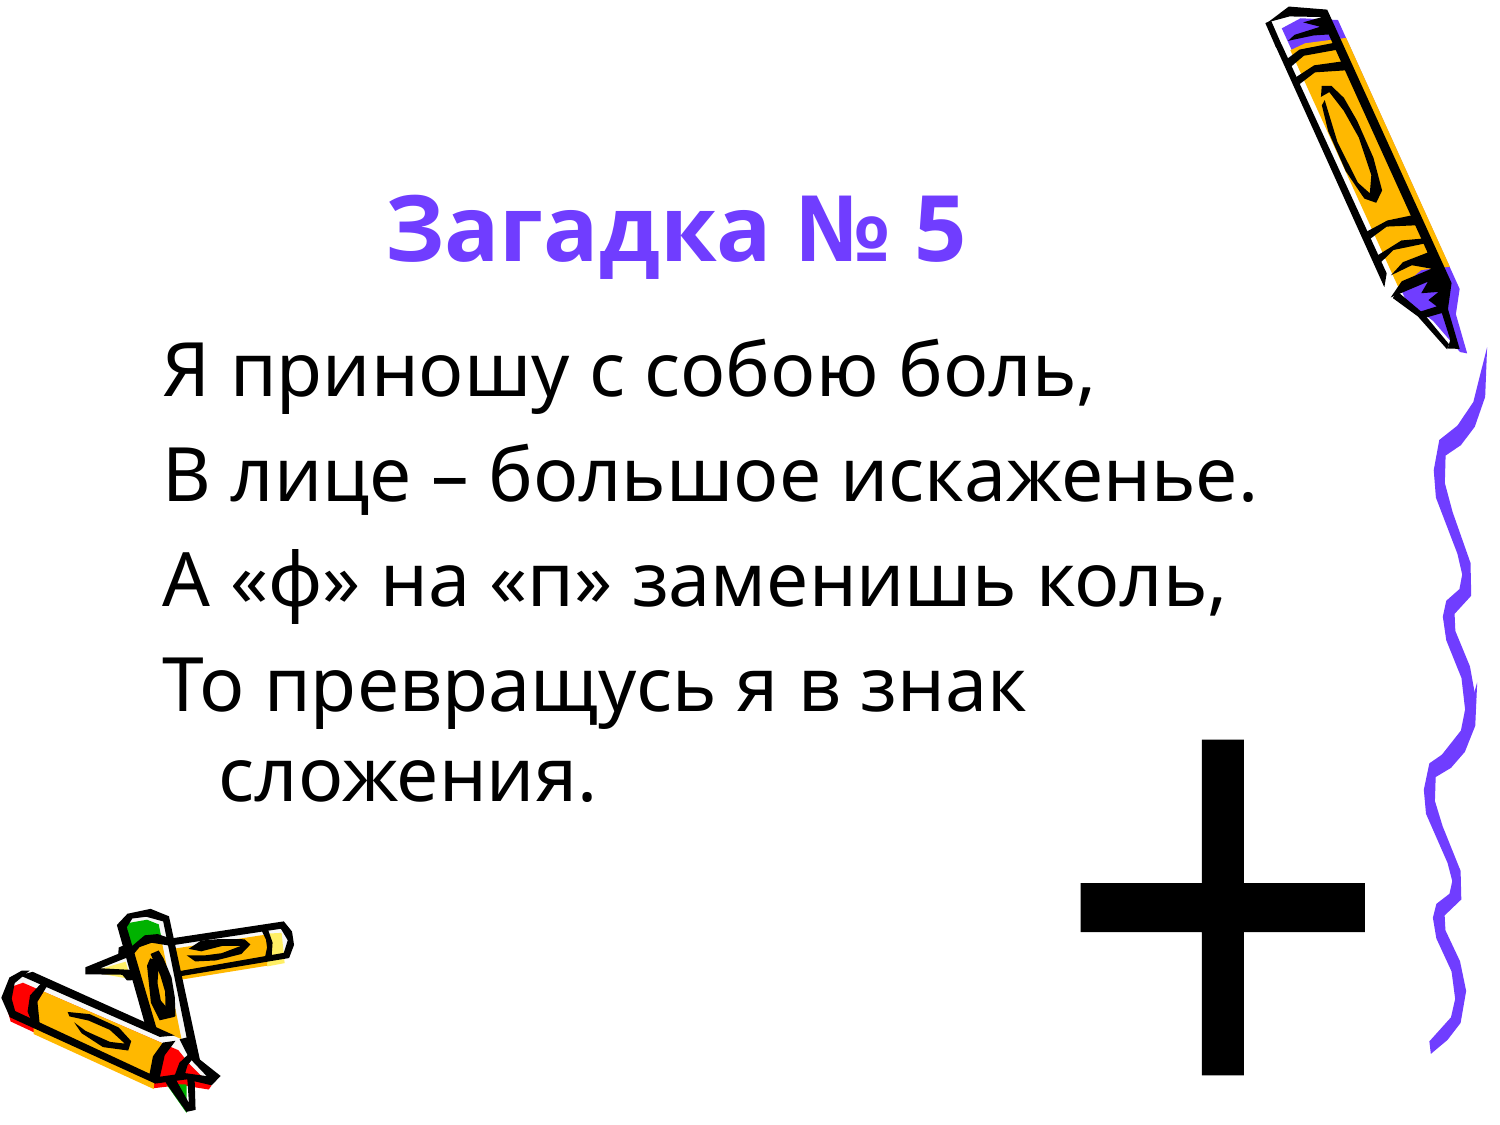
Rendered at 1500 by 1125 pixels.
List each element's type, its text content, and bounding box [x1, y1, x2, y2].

title Загадка № 5 [112, 24, 1240, 288]
list Я приношу с собою боль, В лице – большое искаженье. А «ф» на «п» заменишь коль, То превращусь я в знак сложения. [147, 314, 1411, 915]
